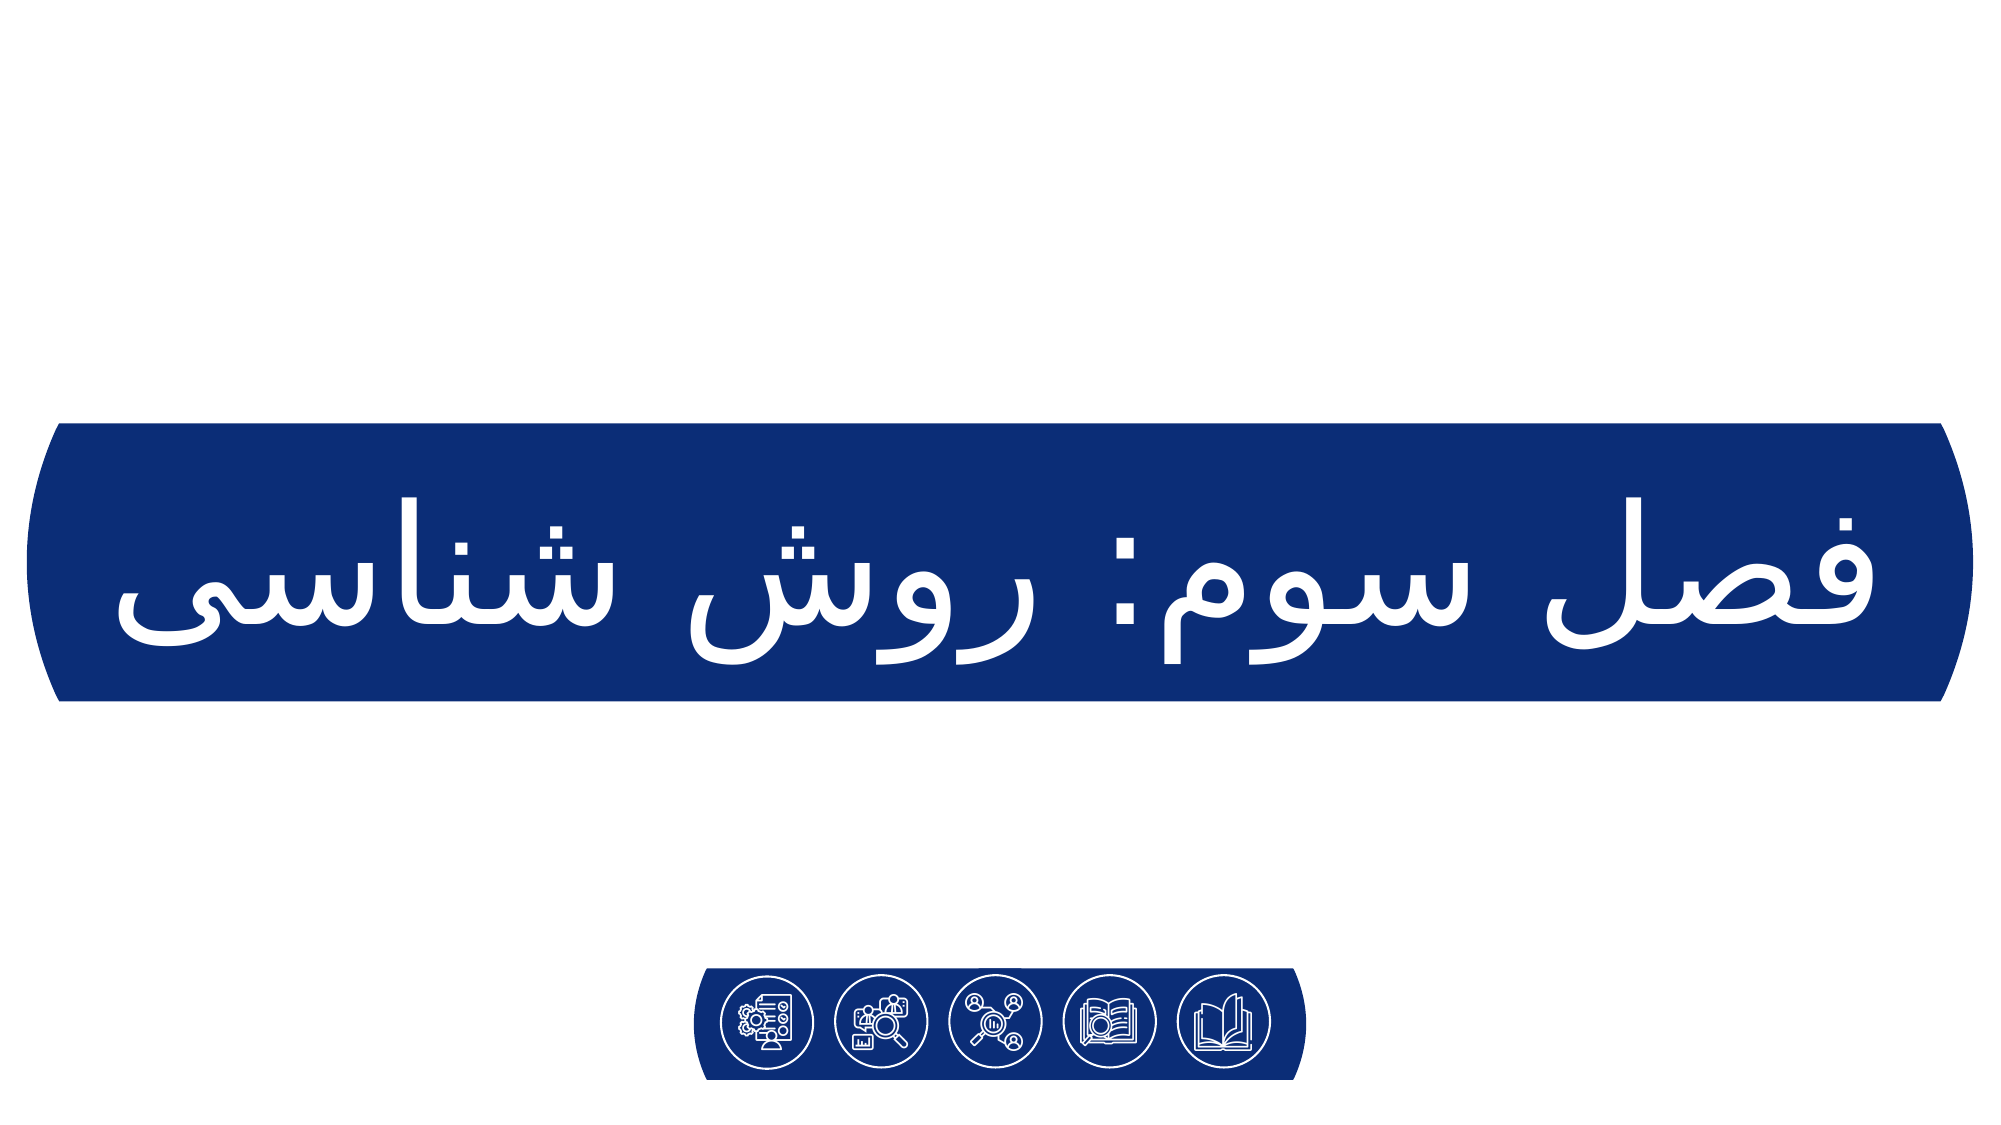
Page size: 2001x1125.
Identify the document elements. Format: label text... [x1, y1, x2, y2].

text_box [720, 975, 1270, 1069]
text_box فصل سوم: روش شناسی [23, 450, 1972, 665]
